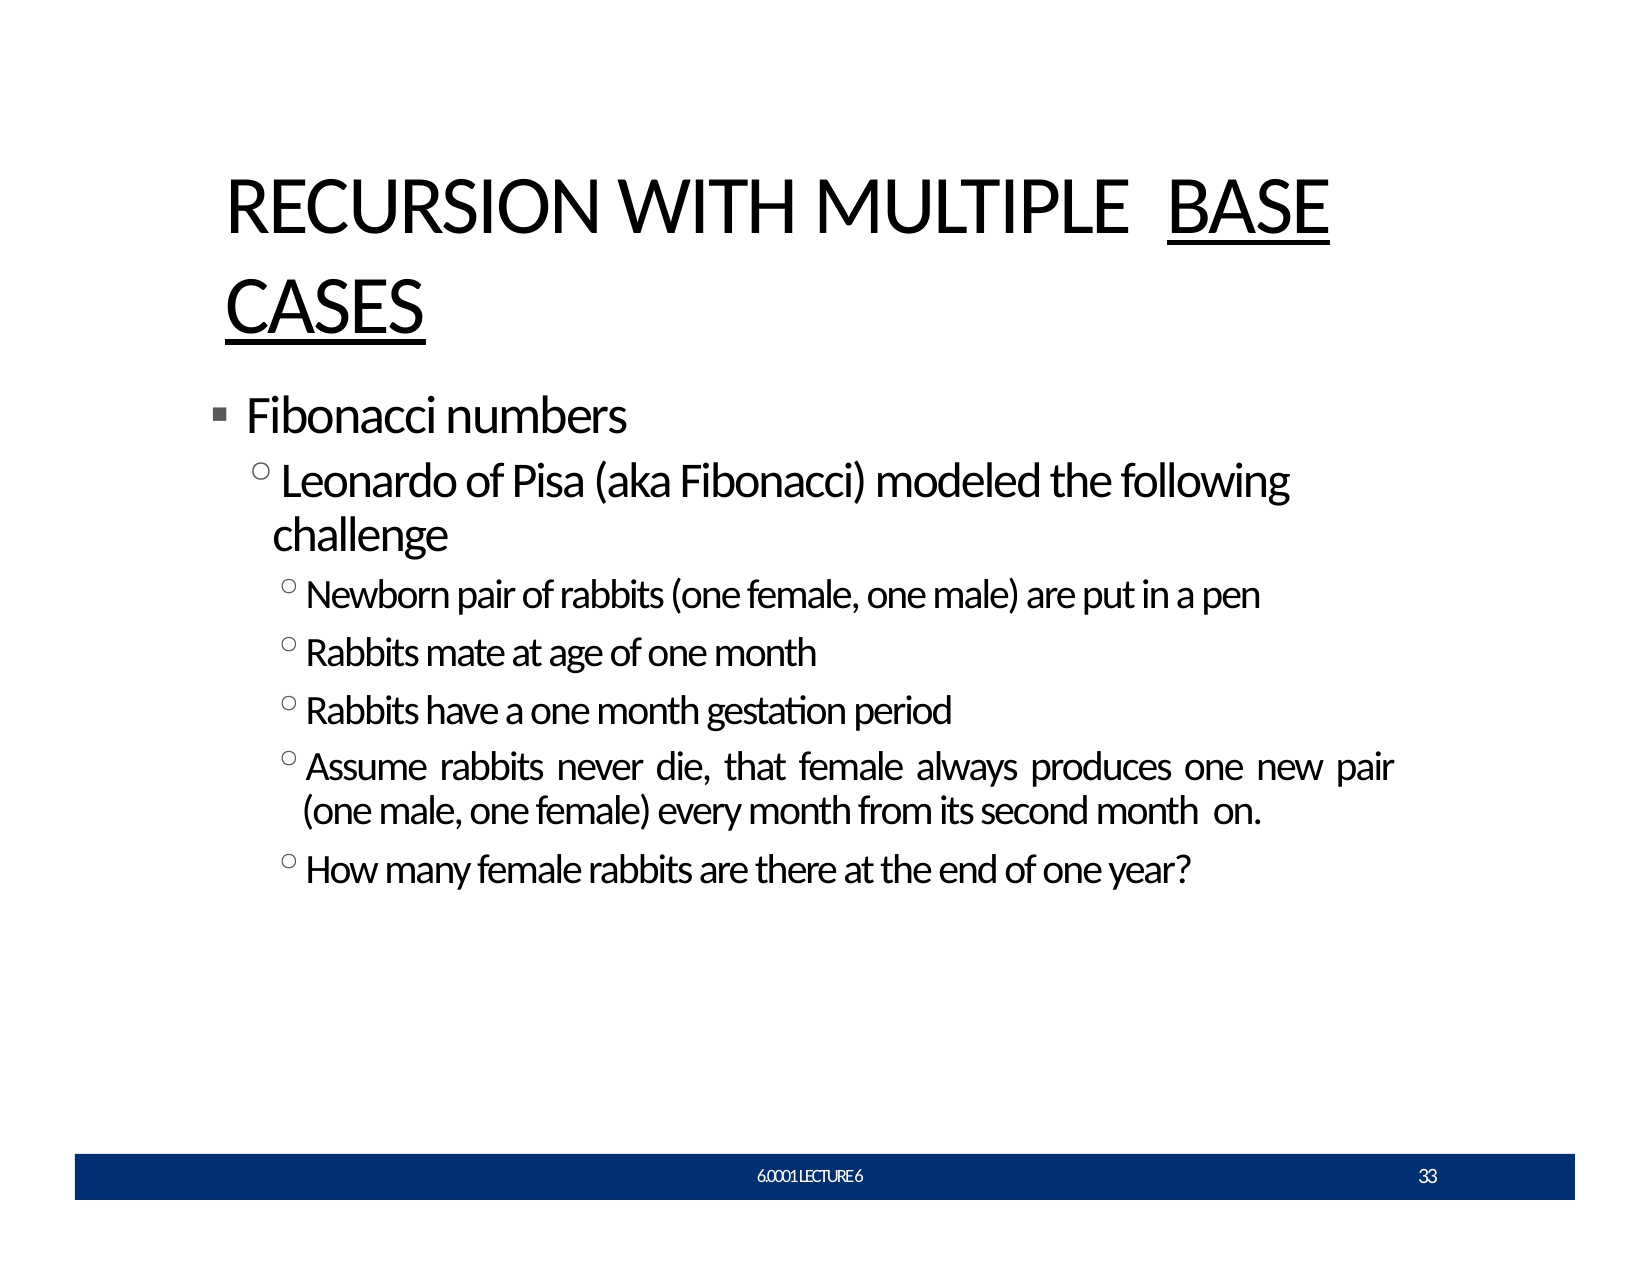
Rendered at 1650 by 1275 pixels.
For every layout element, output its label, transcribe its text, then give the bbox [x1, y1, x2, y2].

title RECURSION WITH MULTIPLE BASE CASES [222, 128, 1450, 451]
footer 6.0001 LECTURE 6 [754, 1162, 897, 1275]
slide_number 33 [1414, 1150, 1445, 1275]
text_box Fibonacci numbers Leonardo of Pisa (aka Fibonacci) modeled the following challenge Newborn pair of rabbits (one female, one male) are put in a pen Rabbits mate at age of one month Rabbits have a one month gestation period Assume rabbits never die, that female always produces one new pair (one male, one female) every month from its second month on. How many female rabbits are there at the end of one year? [207, 377, 1395, 892]
